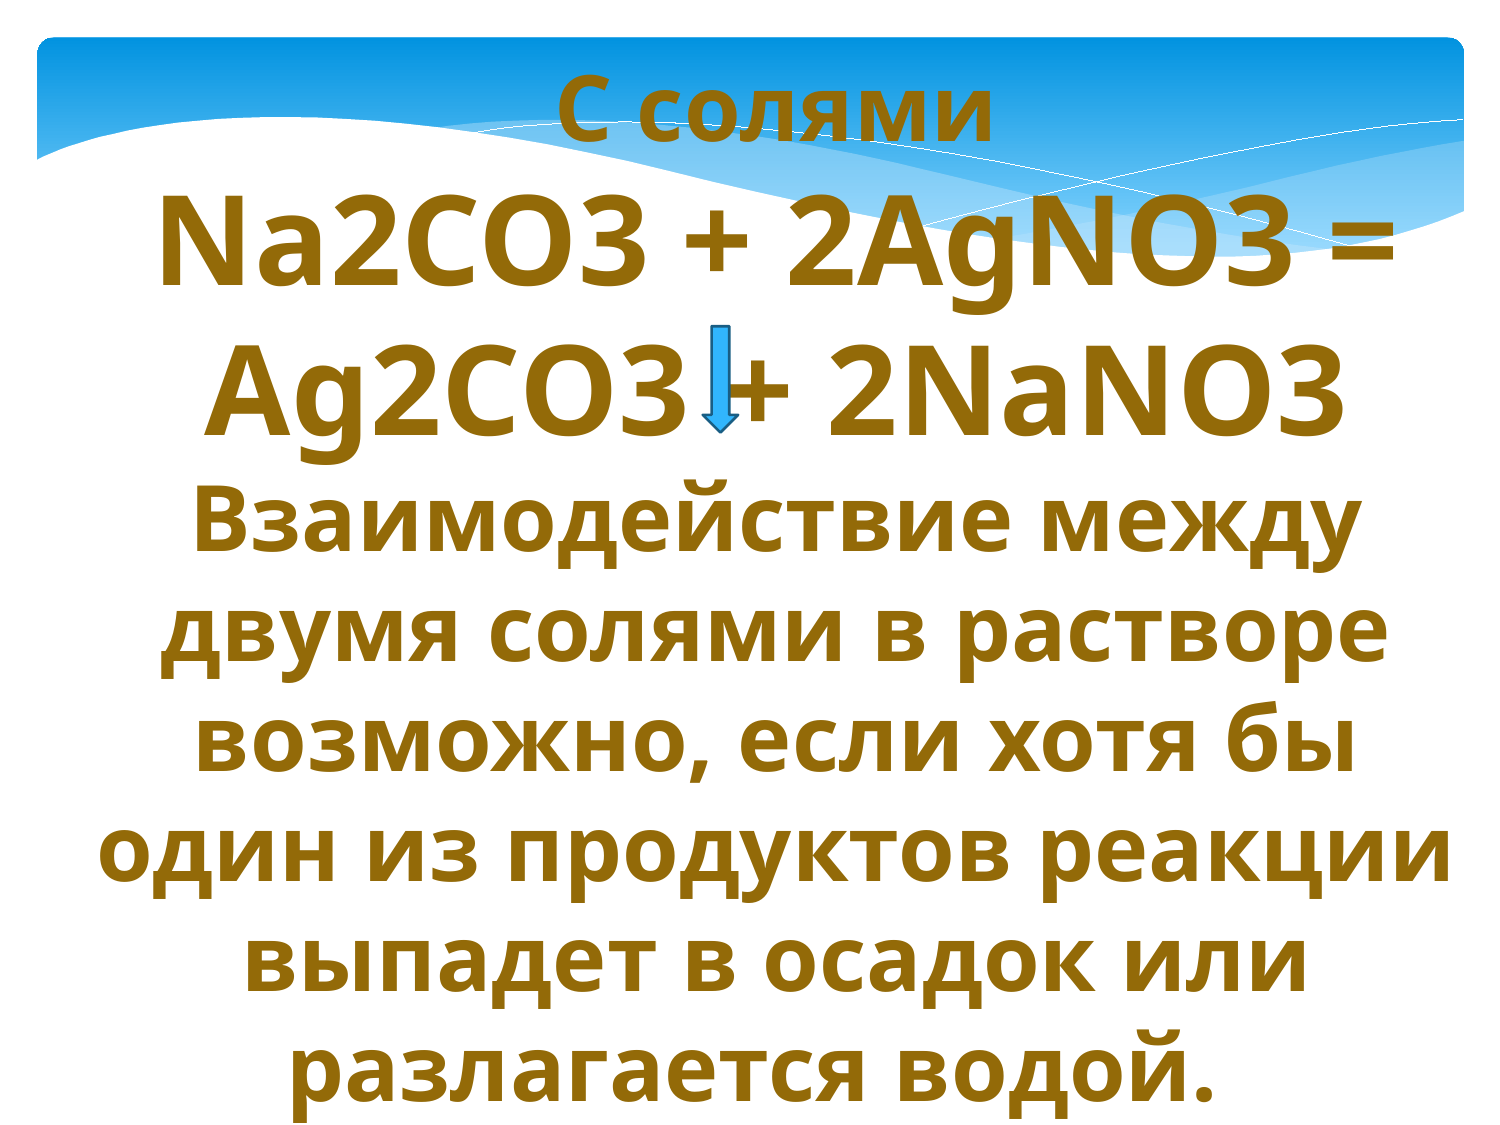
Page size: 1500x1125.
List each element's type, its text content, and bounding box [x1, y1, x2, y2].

text_box [701, 324, 740, 434]
text_box С солями Na2CO3 + 2AgNO3 = Ag2CO3 + 2NaNO3 Взаимодействие между двумя солями в растворе возможно, если хотя бы один из продуктов реакции выпадет в осадок или разлагается водой. [53, 42, 1500, 1125]
